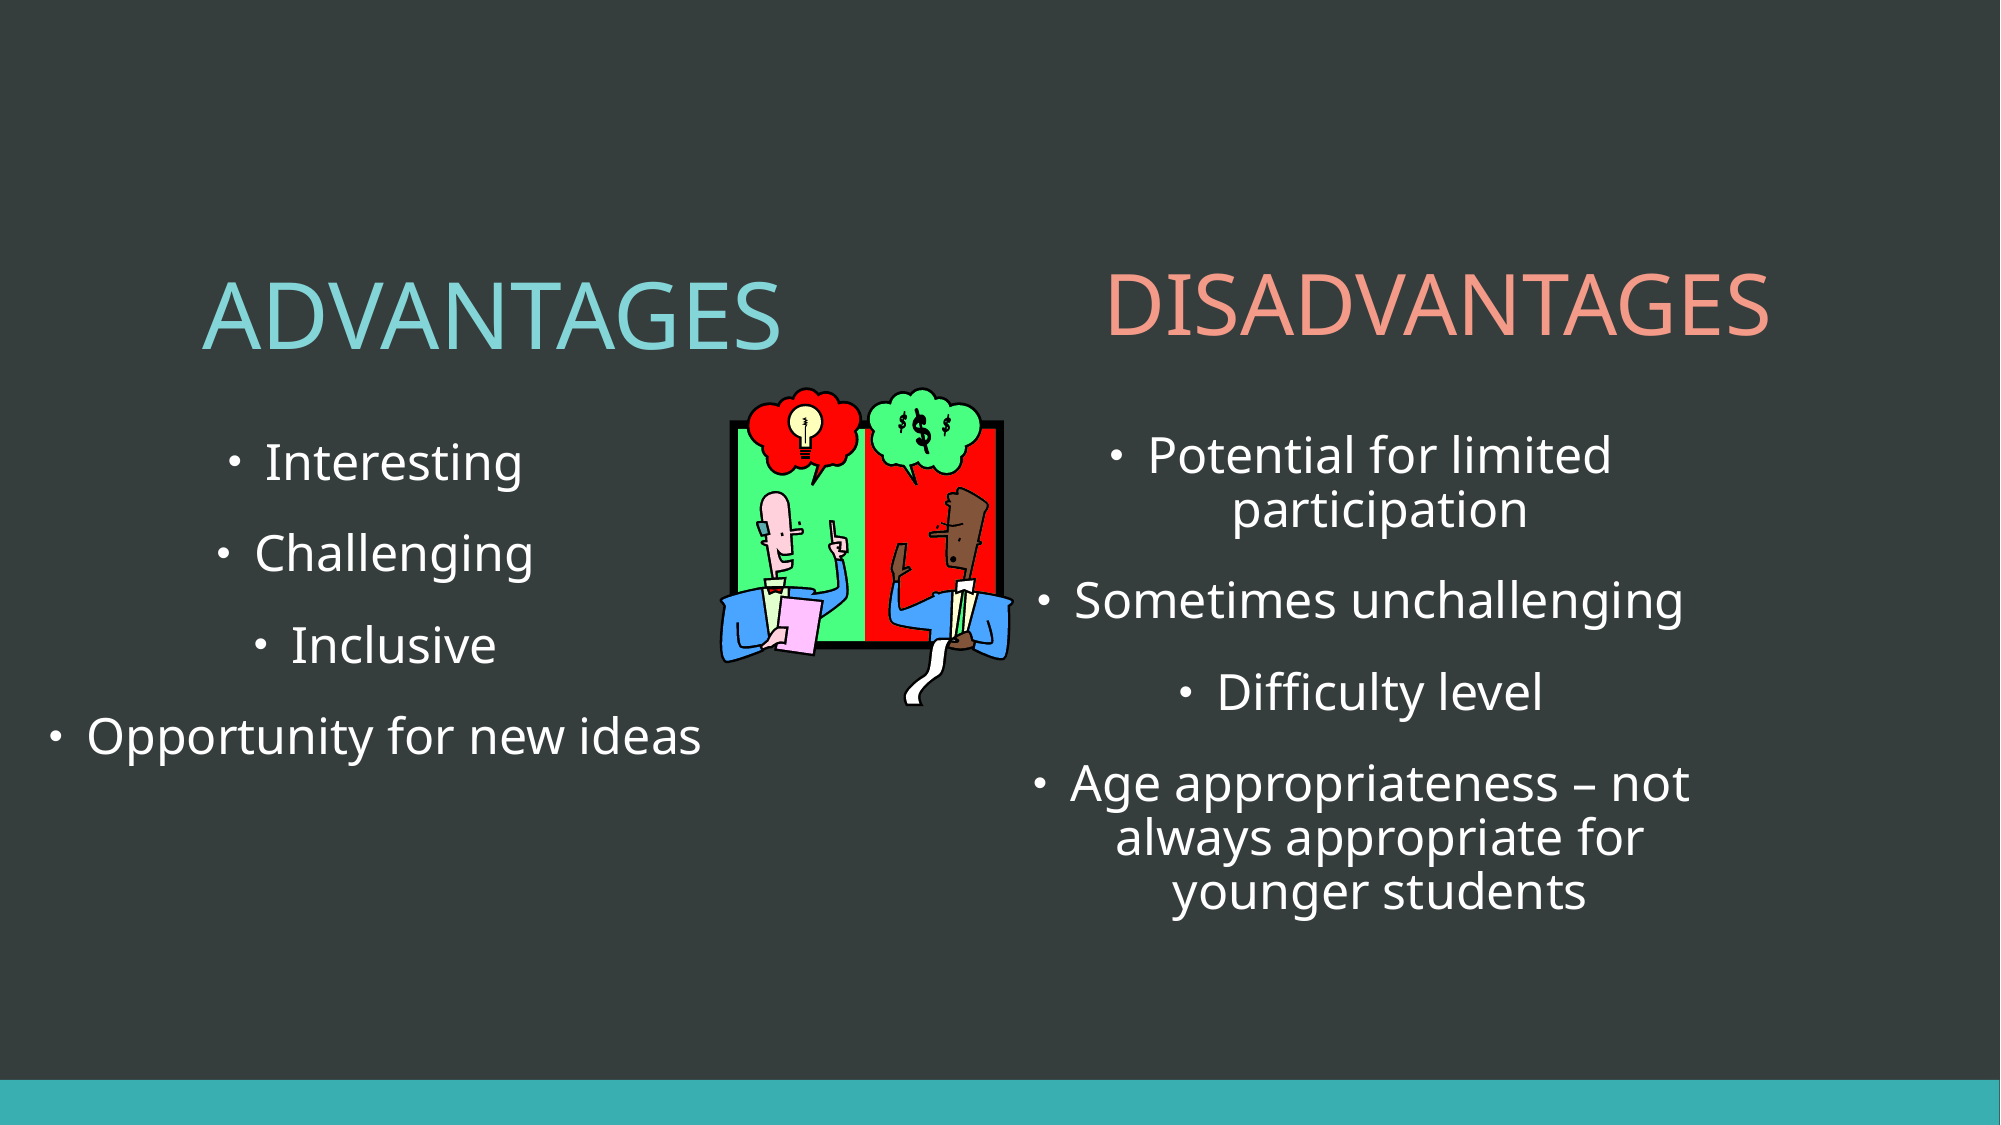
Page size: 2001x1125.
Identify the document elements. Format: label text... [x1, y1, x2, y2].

picture [715, 387, 1015, 707]
list Interesting Challenging Inclusive Opportunity for new ideas [0, 429, 748, 969]
list Advantages [187, 256, 938, 383]
list Potential for limited participation Sometimes unchallenging Difficulty level Age appropriateness – not always appropriate for younger students [982, 422, 1733, 963]
list Disadvantages [1088, 245, 1839, 372]
